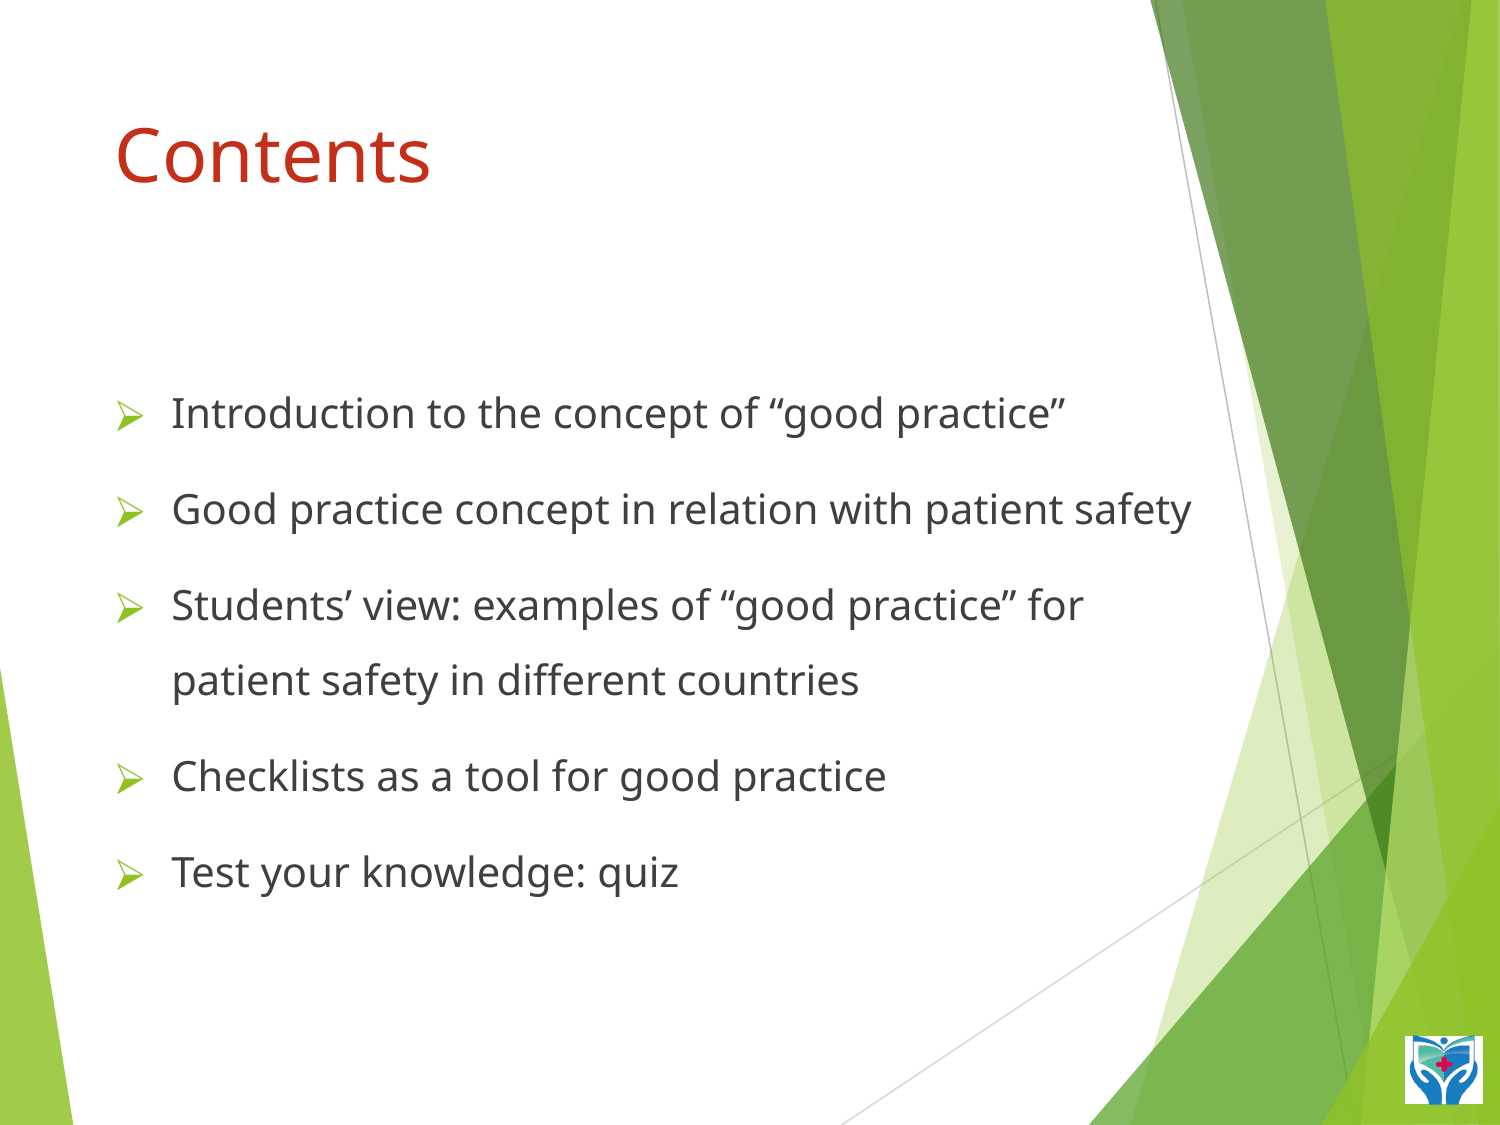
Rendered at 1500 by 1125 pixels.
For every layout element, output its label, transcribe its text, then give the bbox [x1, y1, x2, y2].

picture [1404, 1035, 1483, 1105]
title Contents [99, 99, 1142, 317]
list Introduction to the concept of “good practice” Good practice concept in relation with patient safety Students’ view: examples of “good practice” for patient safety in different countries Checklists as a tool for good practice Test your knowledge: quiz [99, 354, 1236, 992]
